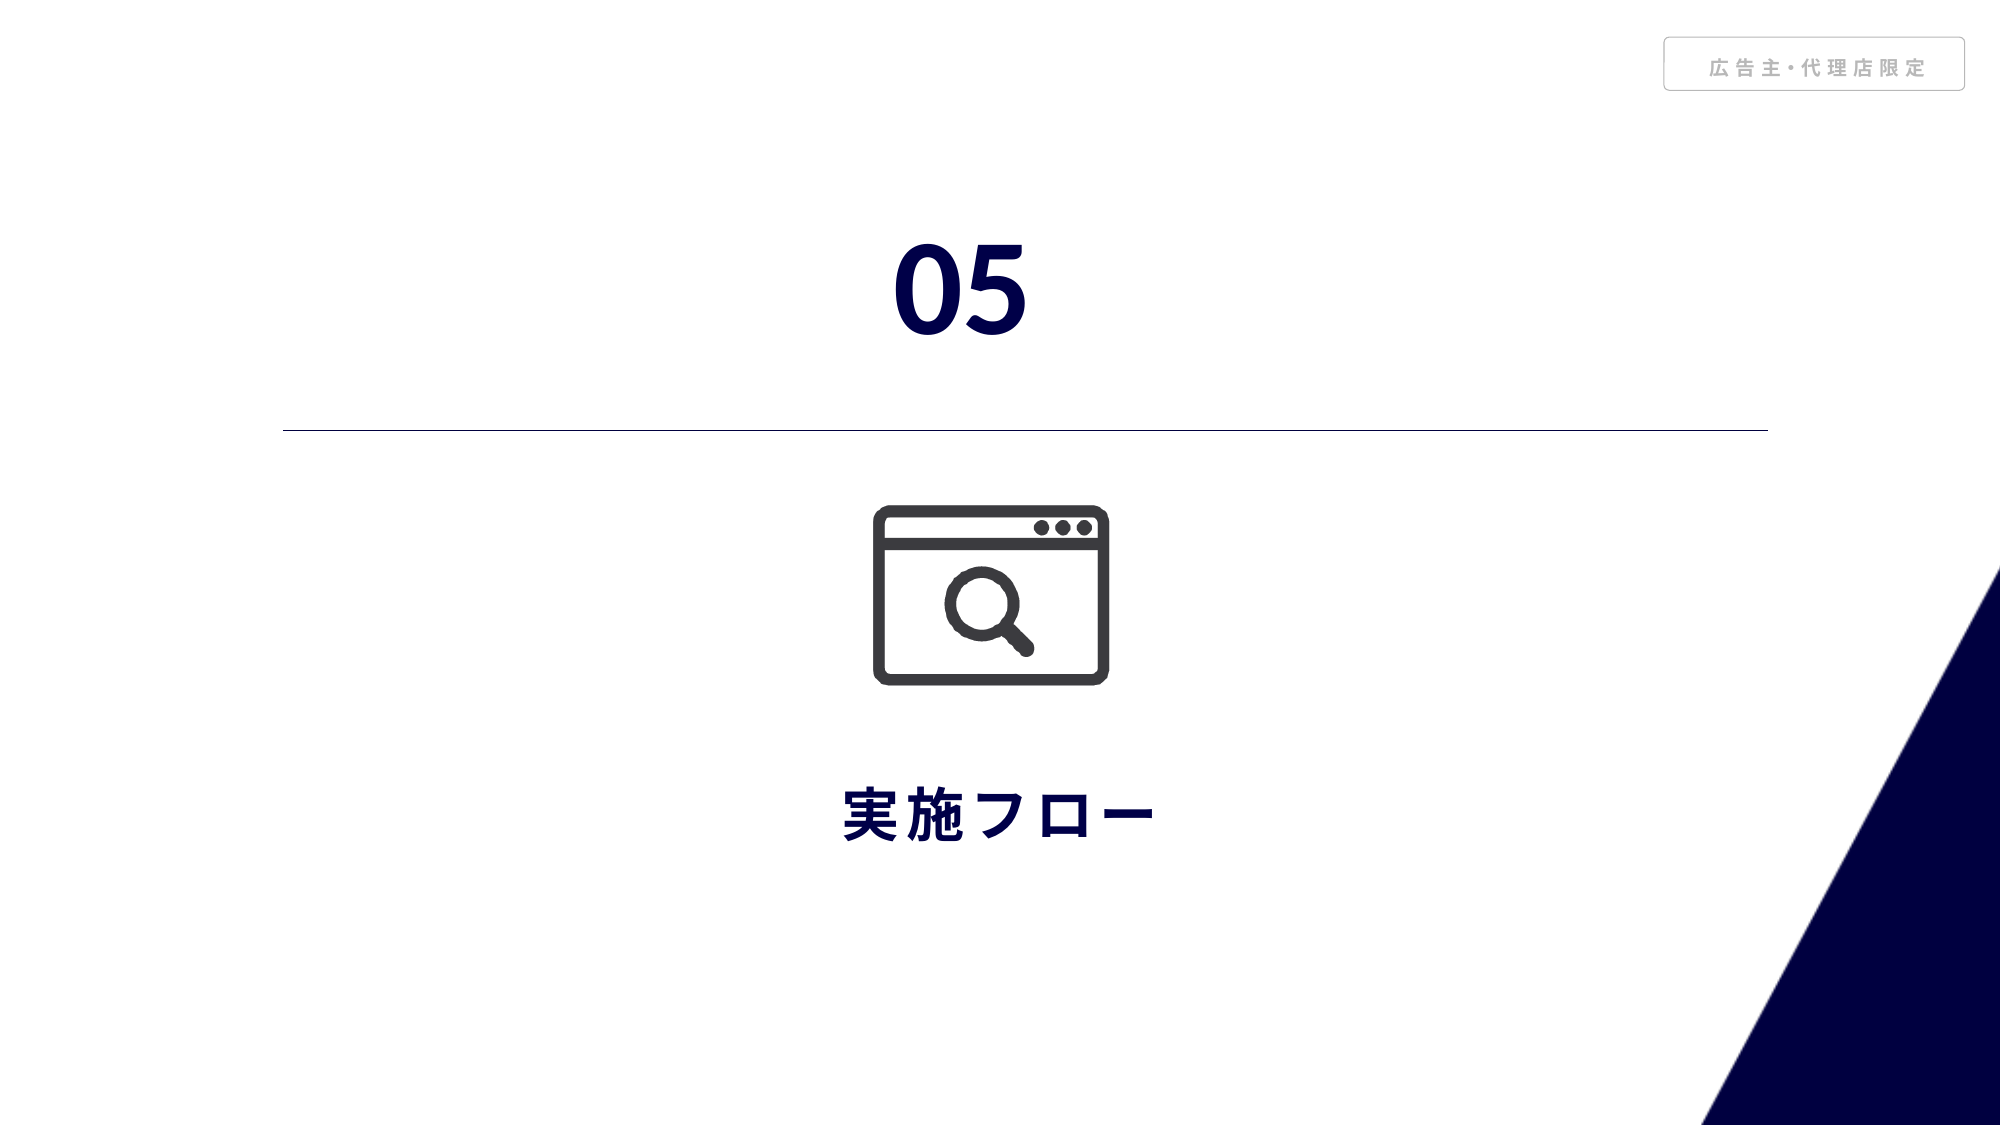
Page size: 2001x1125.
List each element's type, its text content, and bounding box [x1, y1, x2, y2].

picture [860, 474, 1121, 715]
list 05 [878, 207, 1103, 382]
list 実施フロー [512, 779, 1488, 869]
